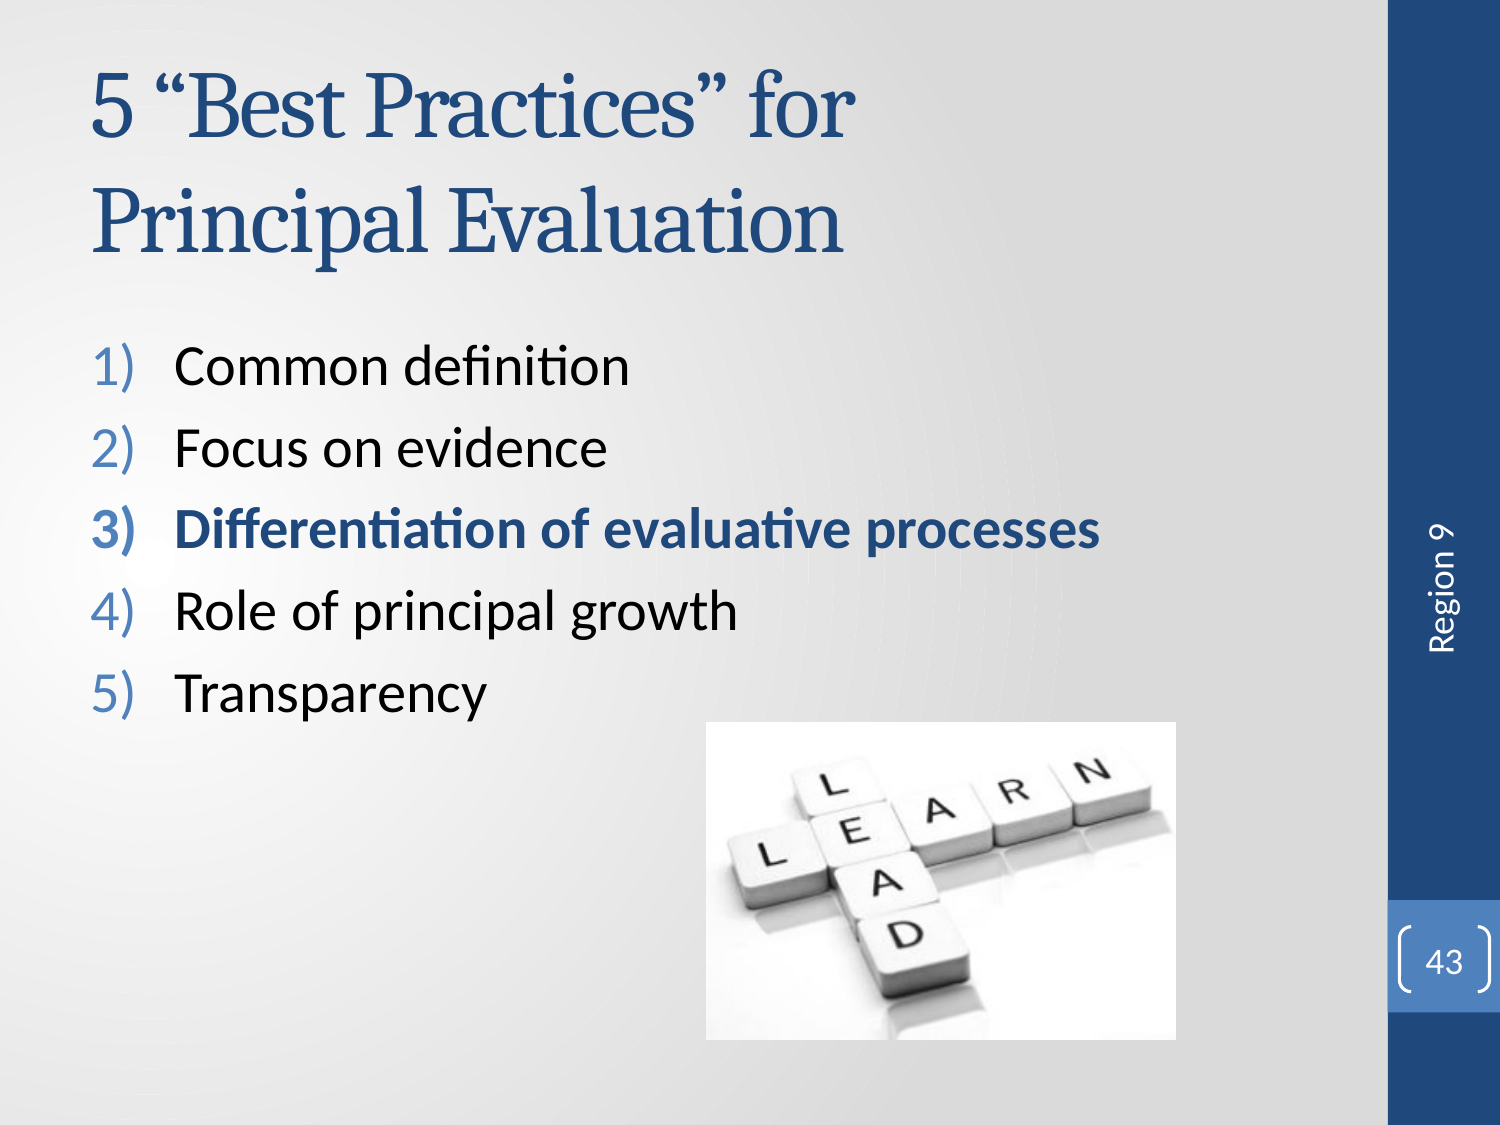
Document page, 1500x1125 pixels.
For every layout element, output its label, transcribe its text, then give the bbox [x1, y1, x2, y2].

picture [706, 721, 1176, 1041]
list Common definition Focus on evidence Differentiation of evaluative processes Role of principal growth Transparency [75, 320, 1425, 1063]
footer Region 9 [1408, 500, 1469, 889]
title 5 “Best Practices” for Principal Evaluation [75, 24, 1425, 288]
slide_number 43 [1397, 925, 1492, 994]
